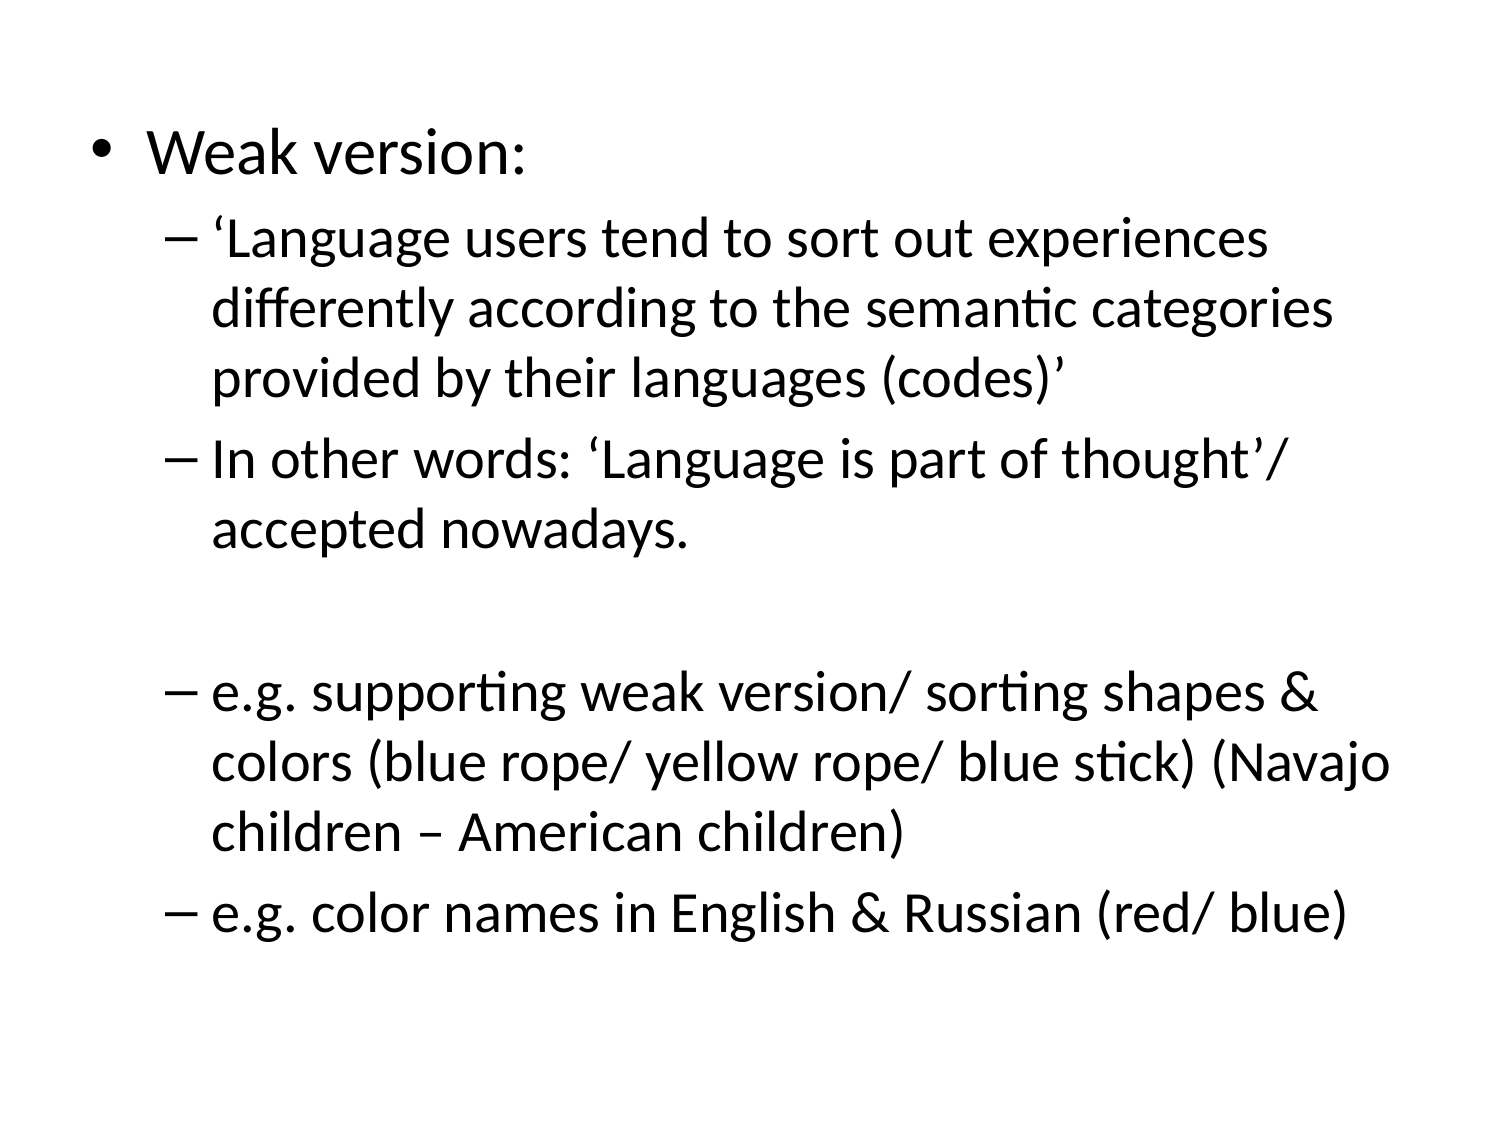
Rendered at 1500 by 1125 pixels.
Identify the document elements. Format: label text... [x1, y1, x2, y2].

list Weak version: ‘Language users tend to sort out experiences differently according to the semantic categories provided by their languages (codes)’ In other words: ‘Language is part of thought’/ accepted nowadays. e.g. supporting weak version/ sorting shapes & colors (blue rope/ yellow rope/ blue stick) (Navajo children – American children) e.g. color names in English & Russian (red/ blue) [75, 99, 1425, 1005]
